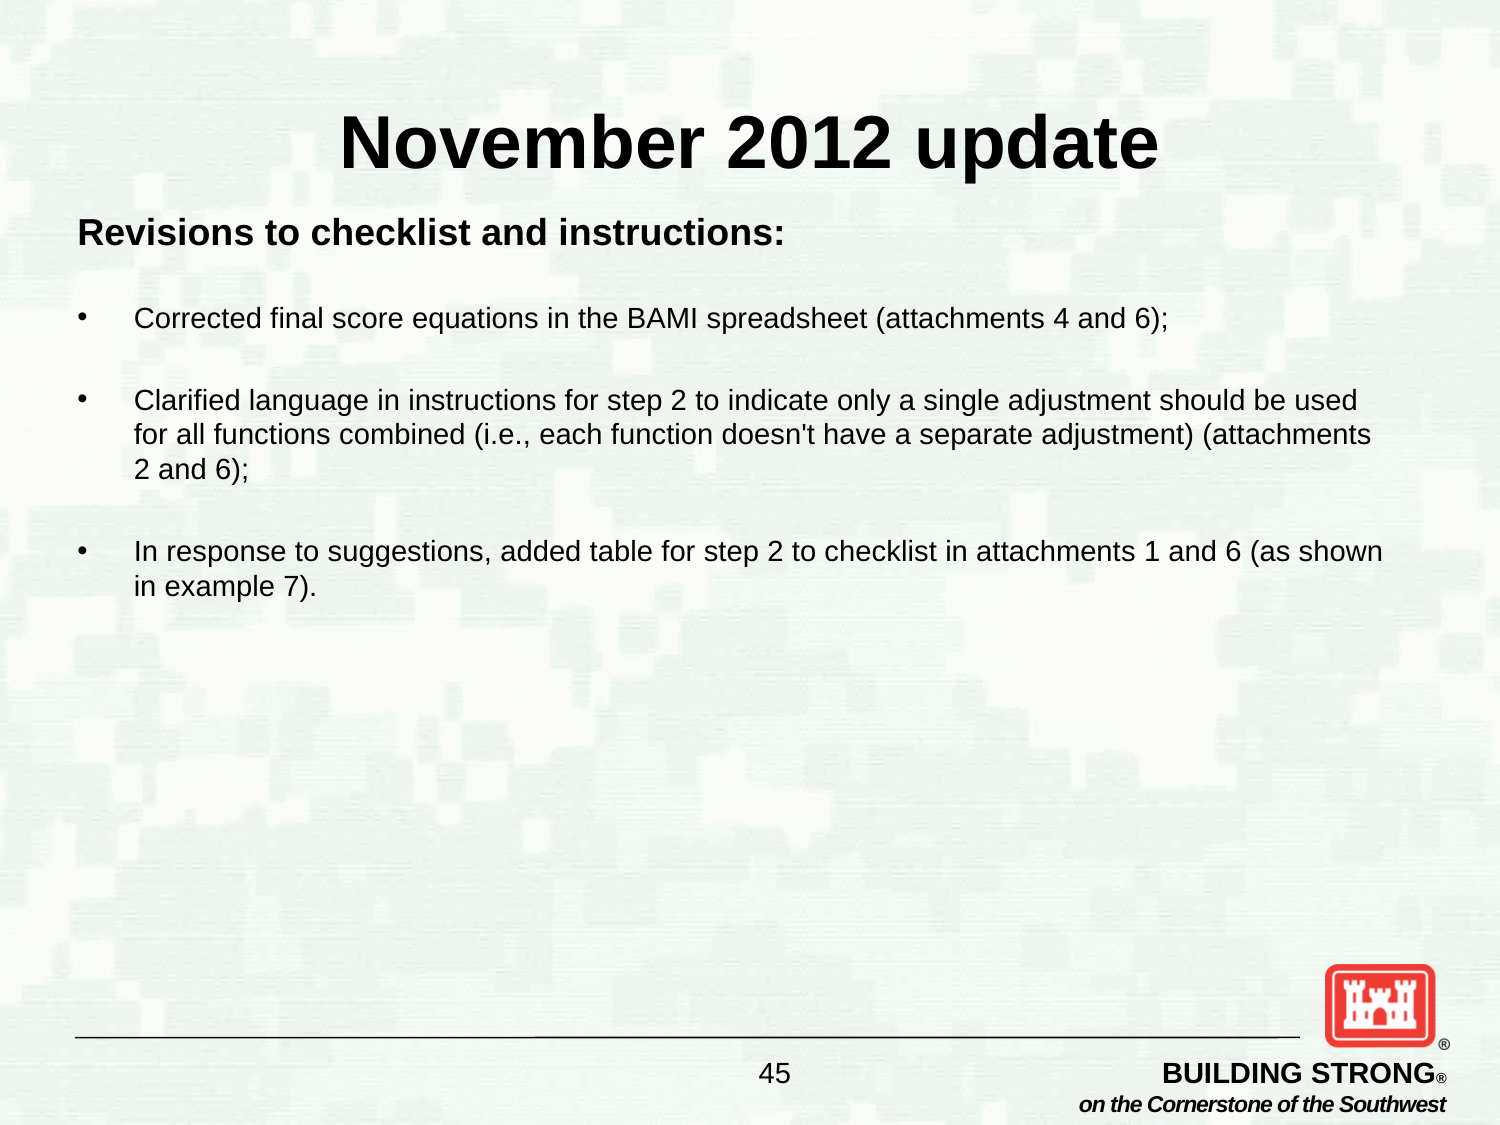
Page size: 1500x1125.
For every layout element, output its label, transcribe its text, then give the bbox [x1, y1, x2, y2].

list Revisions to checklist and instructions: Corrected final score equations in the BAMI spreadsheet (attachments 4 and 6); Clarified language in instructions for step 2 to indicate only a single adjustment should be used for all functions combined (i.e., each function doesn't have a separate adjustment) (attachments 2 and 6); In response to suggestions, added table for step 2 to checklist in attachments 1 and 6 (as shown in example 7). [62, 199, 1413, 963]
picture [0, 0, 1500, 1125]
title November 2012 update [74, 44, 1426, 233]
slide_number 45 [599, 1046, 951, 1125]
